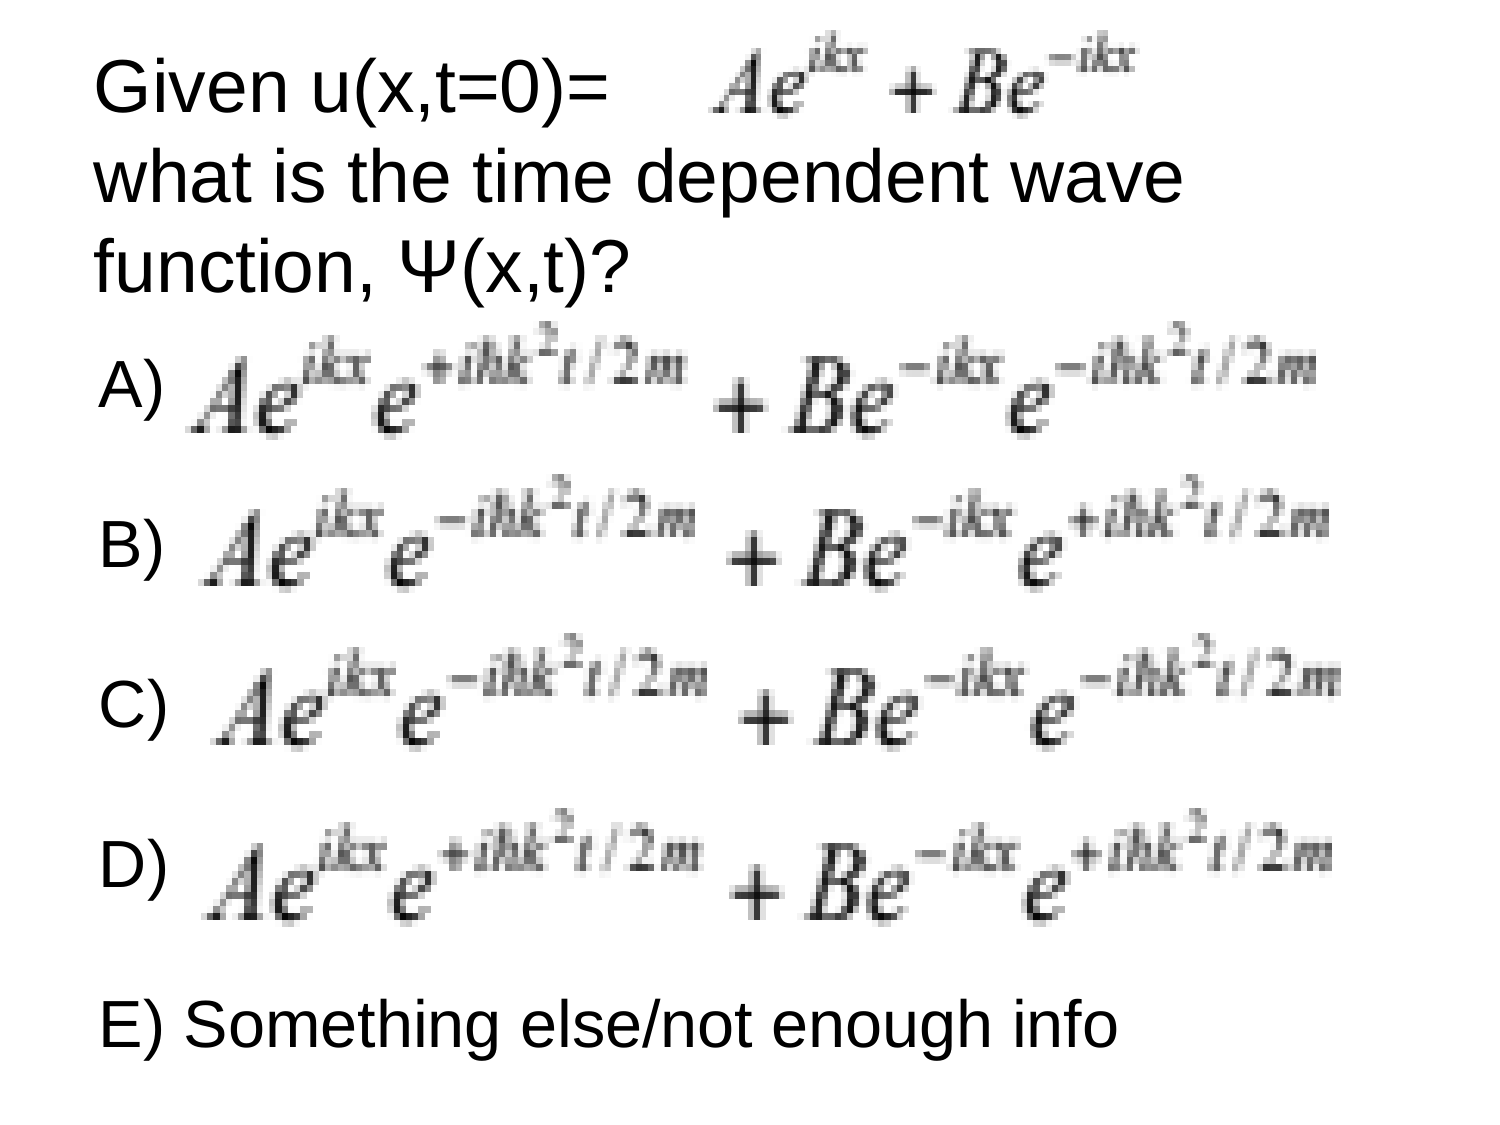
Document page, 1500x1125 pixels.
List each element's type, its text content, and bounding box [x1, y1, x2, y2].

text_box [186, 446, 1348, 602]
text_box A) B) C) D) E) Something else/not enough info [84, 333, 1136, 1068]
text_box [173, 292, 1336, 449]
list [698, 13, 1146, 126]
title Given u(x,t=0)= what is the time dependent wave function, Ψ(x,t)? [78, 93, 1354, 343]
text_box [189, 780, 1351, 936]
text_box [198, 605, 1361, 761]
